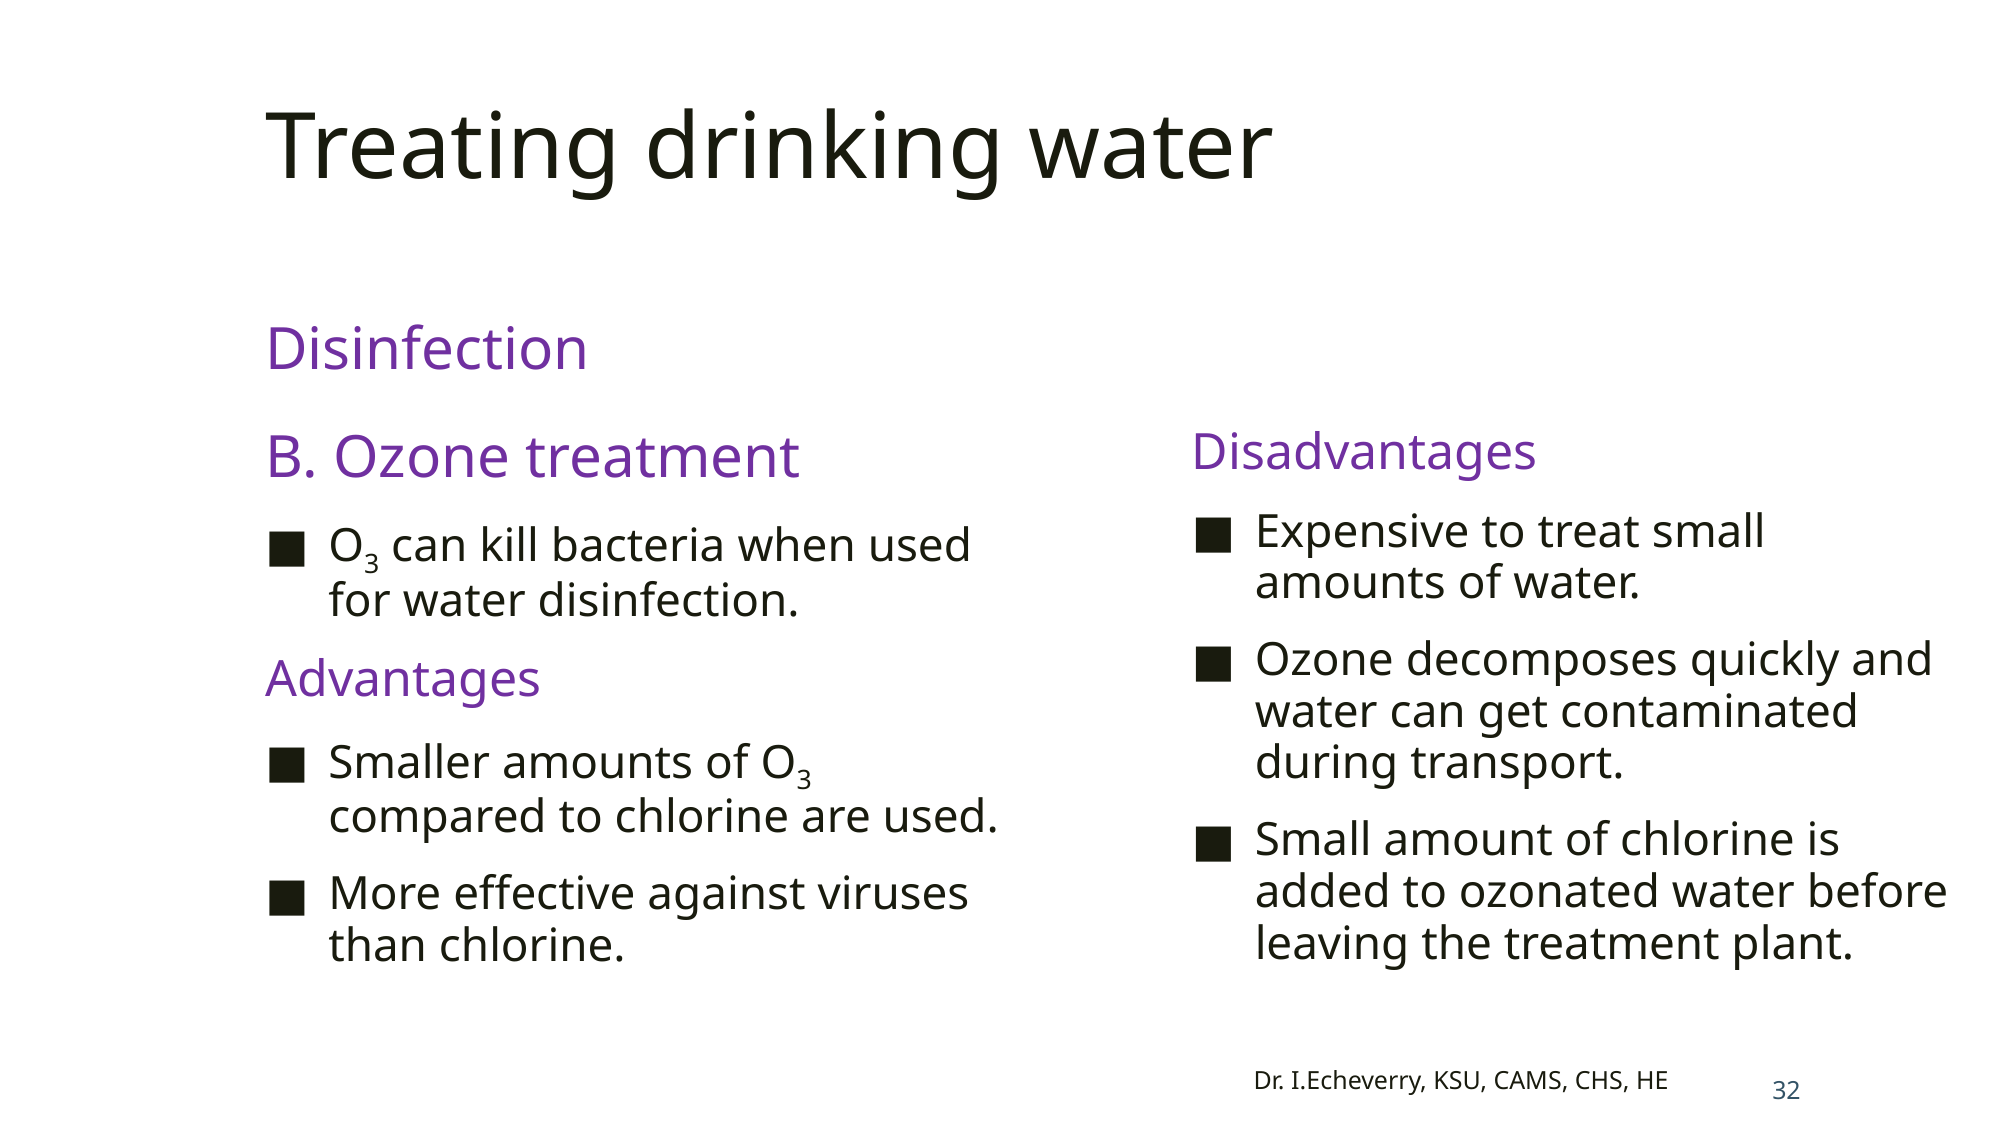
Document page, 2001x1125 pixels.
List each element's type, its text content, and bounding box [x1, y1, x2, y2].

list B. Ozone treatment O3 can kill bacteria when used for water disinfection. Advantages Smaller amounts of O3 compared to chlorine are used. More effective against viruses than chlorine. [250, 417, 1043, 1079]
footer Dr. I.Echeverry, KSU, CAMS, CHS, HE [1238, 1049, 1774, 1110]
list Disadvantages Expensive to treat small amounts of water. Ozone decomposes quickly and water can get contaminated during transport. Small amount of chlorine is added to ozonated water before leaving the treatment plant. [1176, 417, 1970, 994]
slide_number 32 [1553, 1058, 1816, 1125]
list Disinfection [250, 294, 906, 390]
title Treating drinking water [250, 93, 1713, 304]
